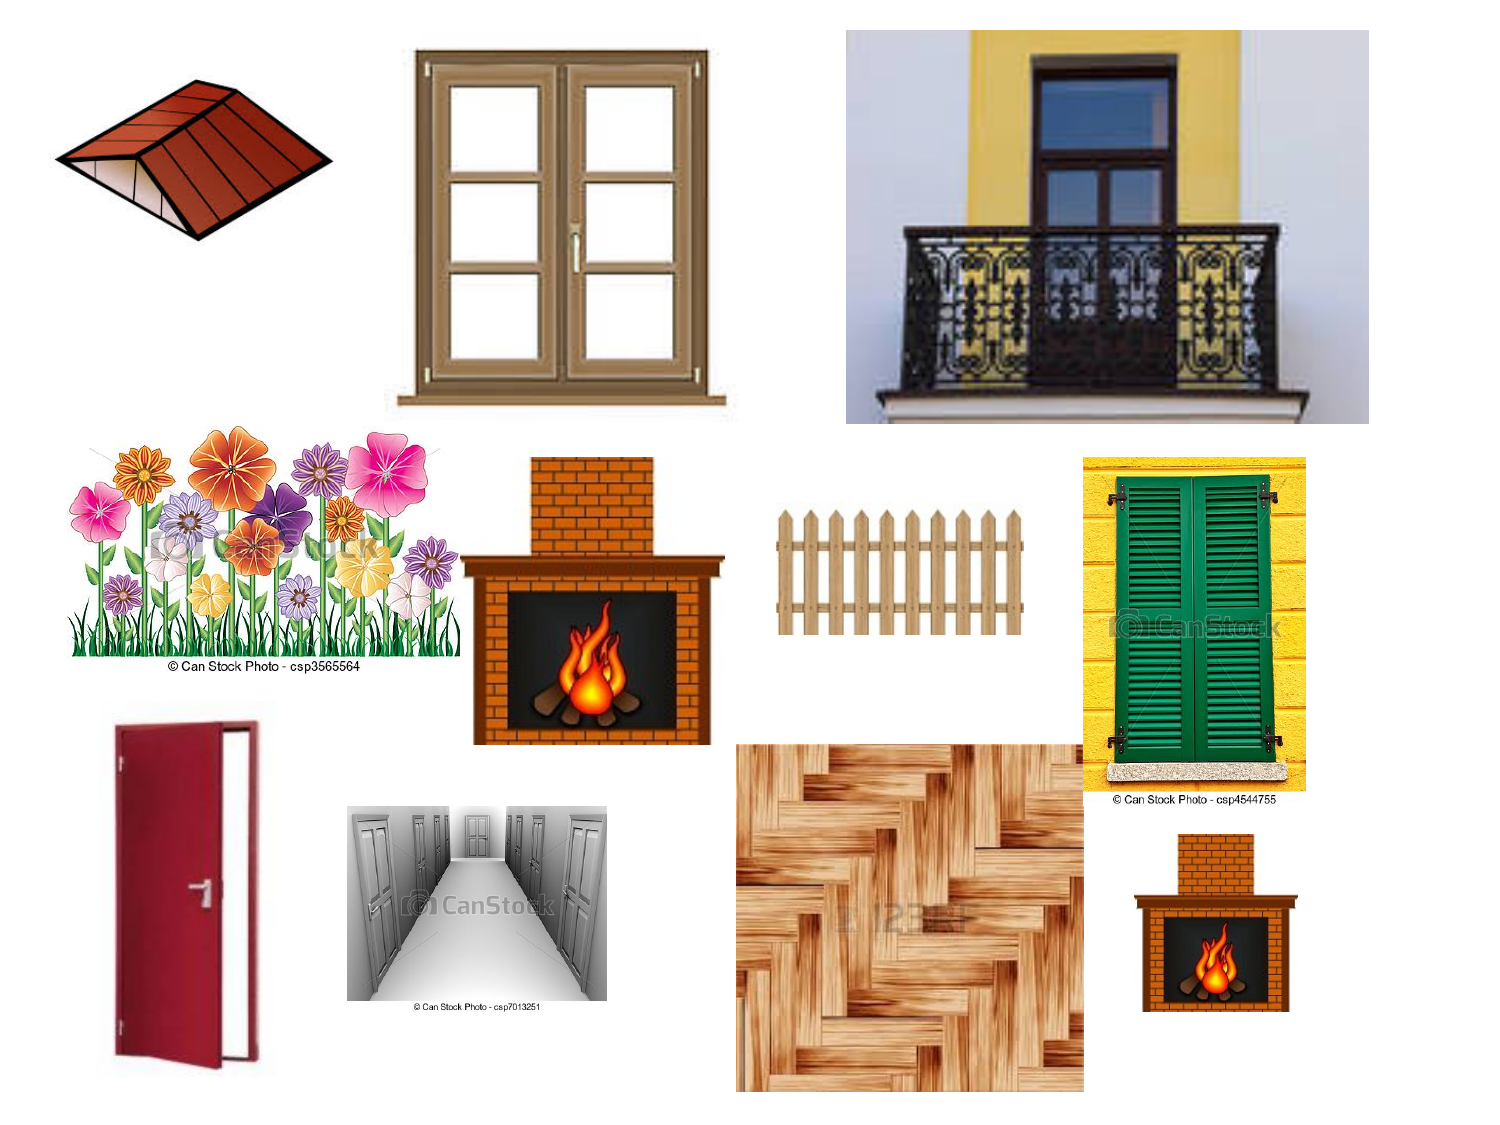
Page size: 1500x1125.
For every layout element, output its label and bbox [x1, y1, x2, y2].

picture [67, 29, 742, 745]
picture [776, 479, 1024, 635]
picture [40, 65, 348, 257]
picture [0, 701, 607, 1092]
picture [736, 457, 1307, 1092]
picture [1133, 834, 1298, 1012]
picture [846, 29, 1370, 424]
